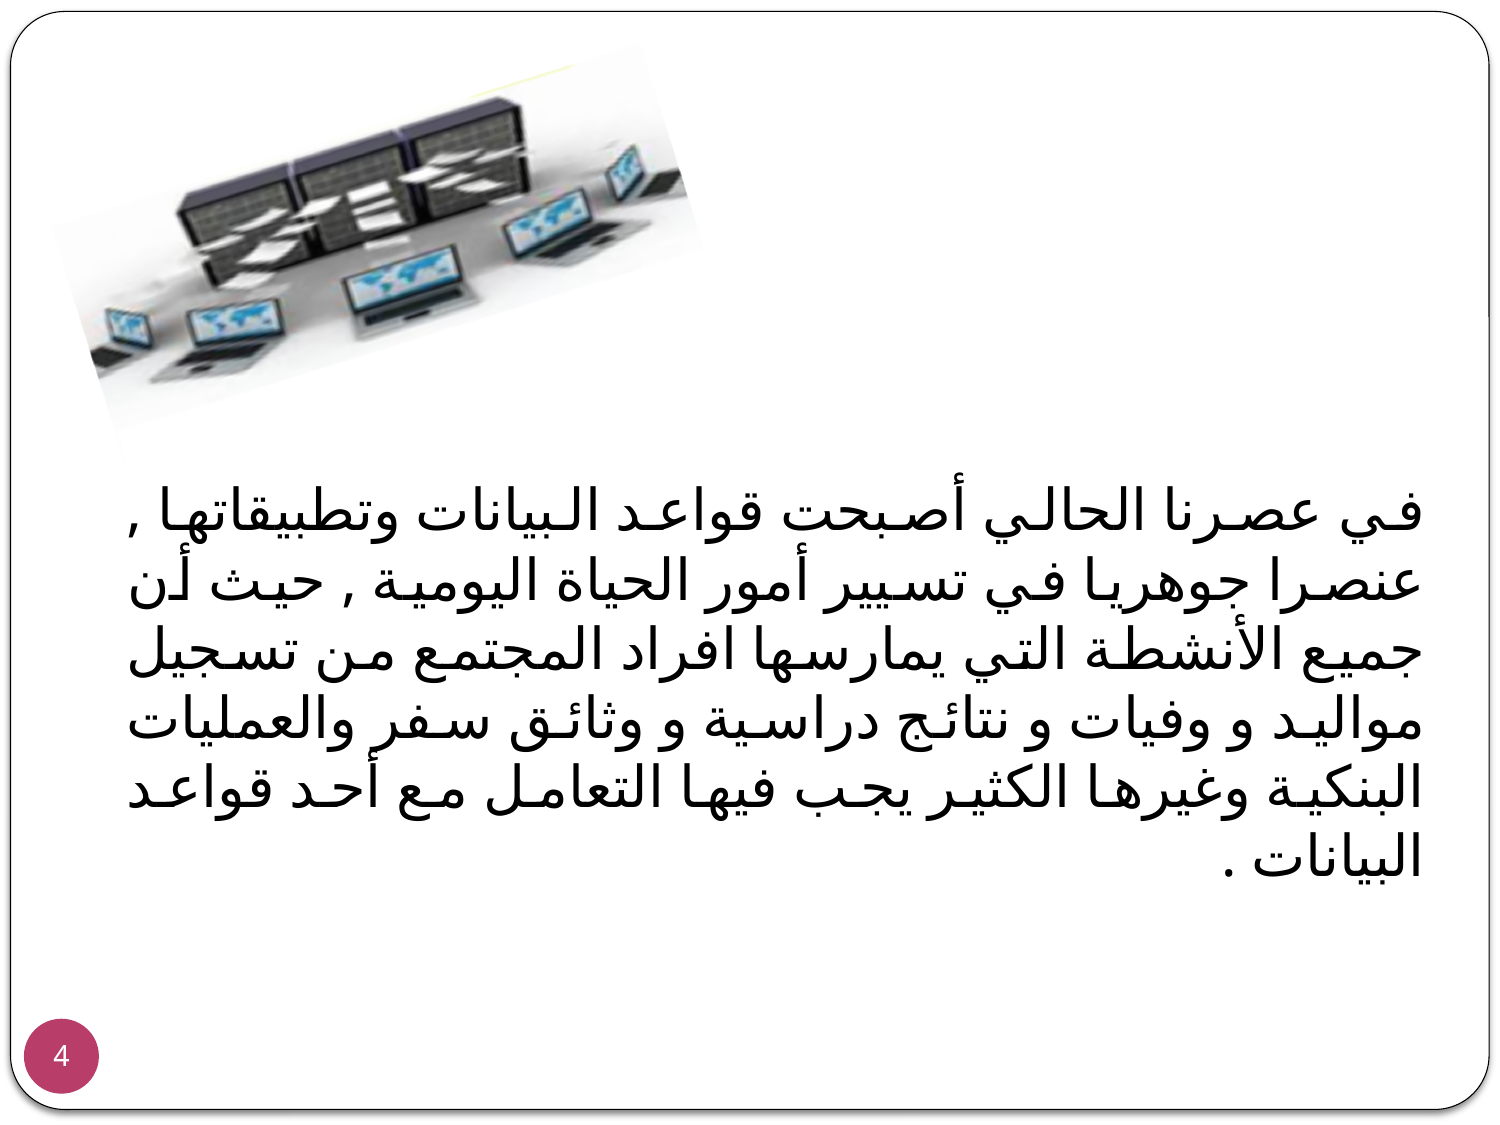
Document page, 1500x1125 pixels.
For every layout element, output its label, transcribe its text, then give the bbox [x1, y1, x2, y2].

slide_number 4 [23, 1018, 99, 1094]
text_box في عصرنا الحالي أصبحت قواعد البيانات وتطبيقاتها , عنصرا جوهريا في تسيير أمور الحياة اليومية , حيث أن جميع الأنشطة التي يمارسها افراد المجتمع من تسجيل مواليد و وفيات و نتائج دراسية و وثائق سفر والعمليات البنكية وغيرها الكثير يجب فيها التعامل مع أحد قواعد البيانات . [112, 465, 1440, 897]
picture [53, 45, 713, 465]
